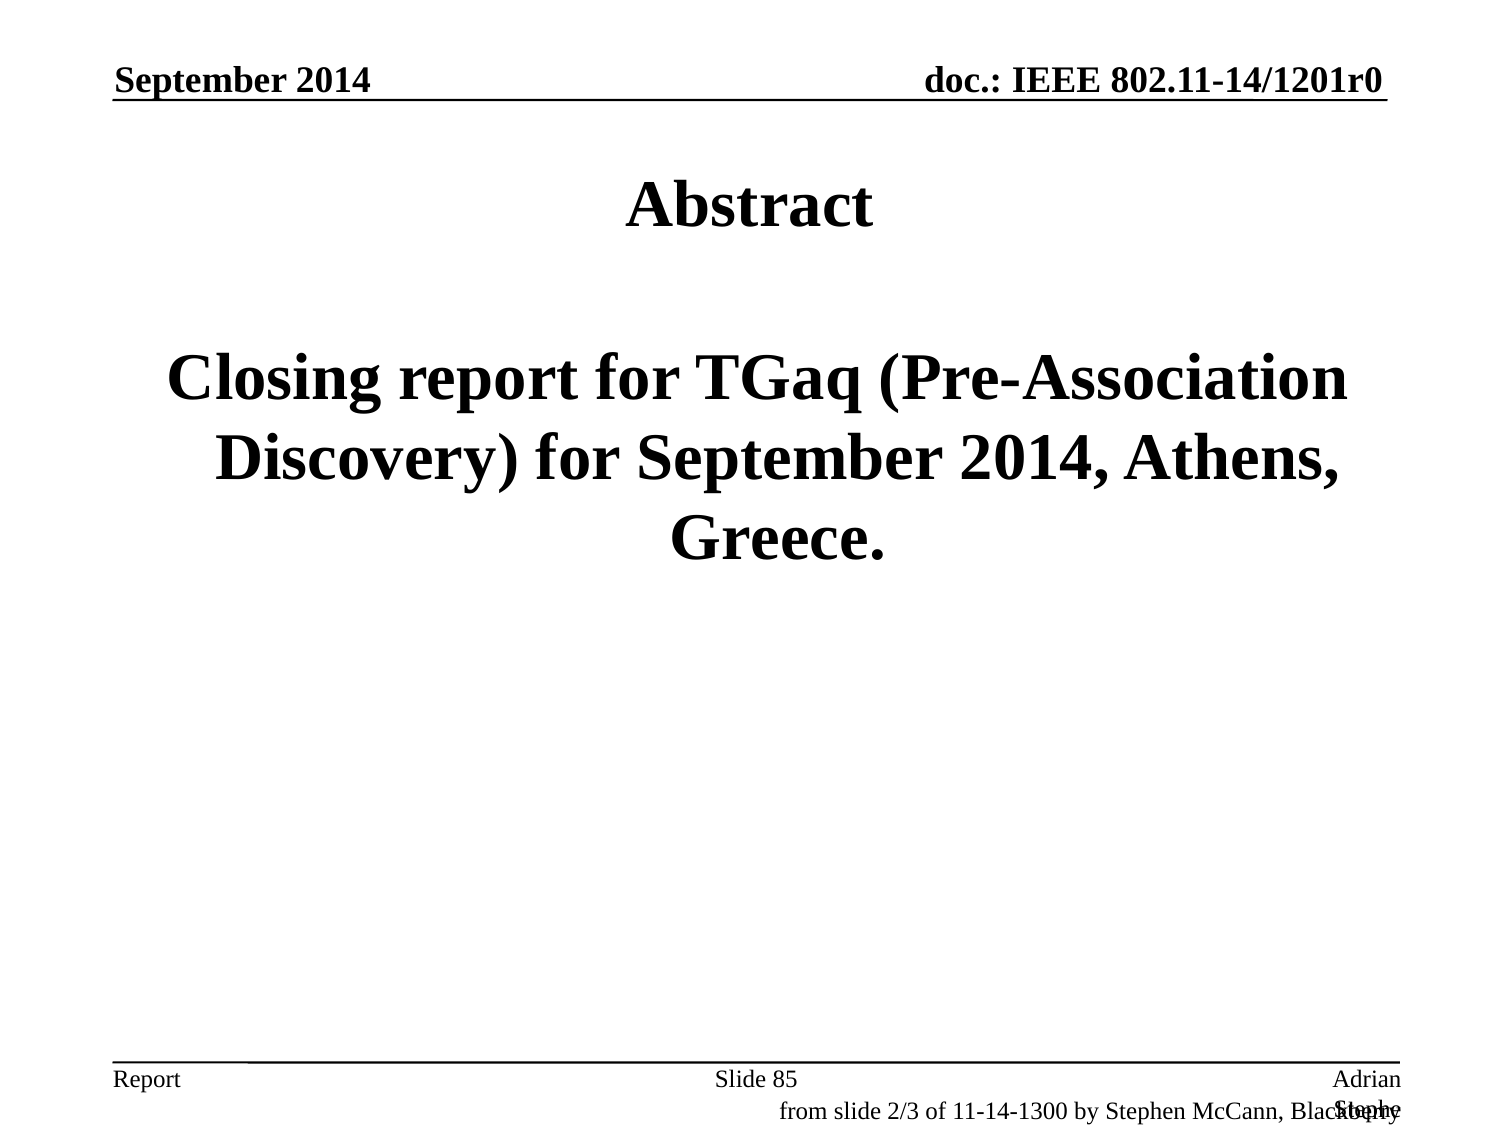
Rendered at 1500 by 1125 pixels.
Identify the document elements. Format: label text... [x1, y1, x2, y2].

list Closing report for TGaq (Pre-Association Discovery) for September 2014, Athens, Greece. [112, 324, 1388, 1000]
text_box from slide 2/3 of 11-14-1300 by Stephen McCann, Blackberry [343, 1087, 1417, 1125]
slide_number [114, 54, 374, 101]
footer Adrian Stephens, Intel Corporation [1324, 1061, 1402, 1087]
title Abstract [112, 112, 1388, 288]
slide_number Slide 85 [712, 1061, 800, 1087]
